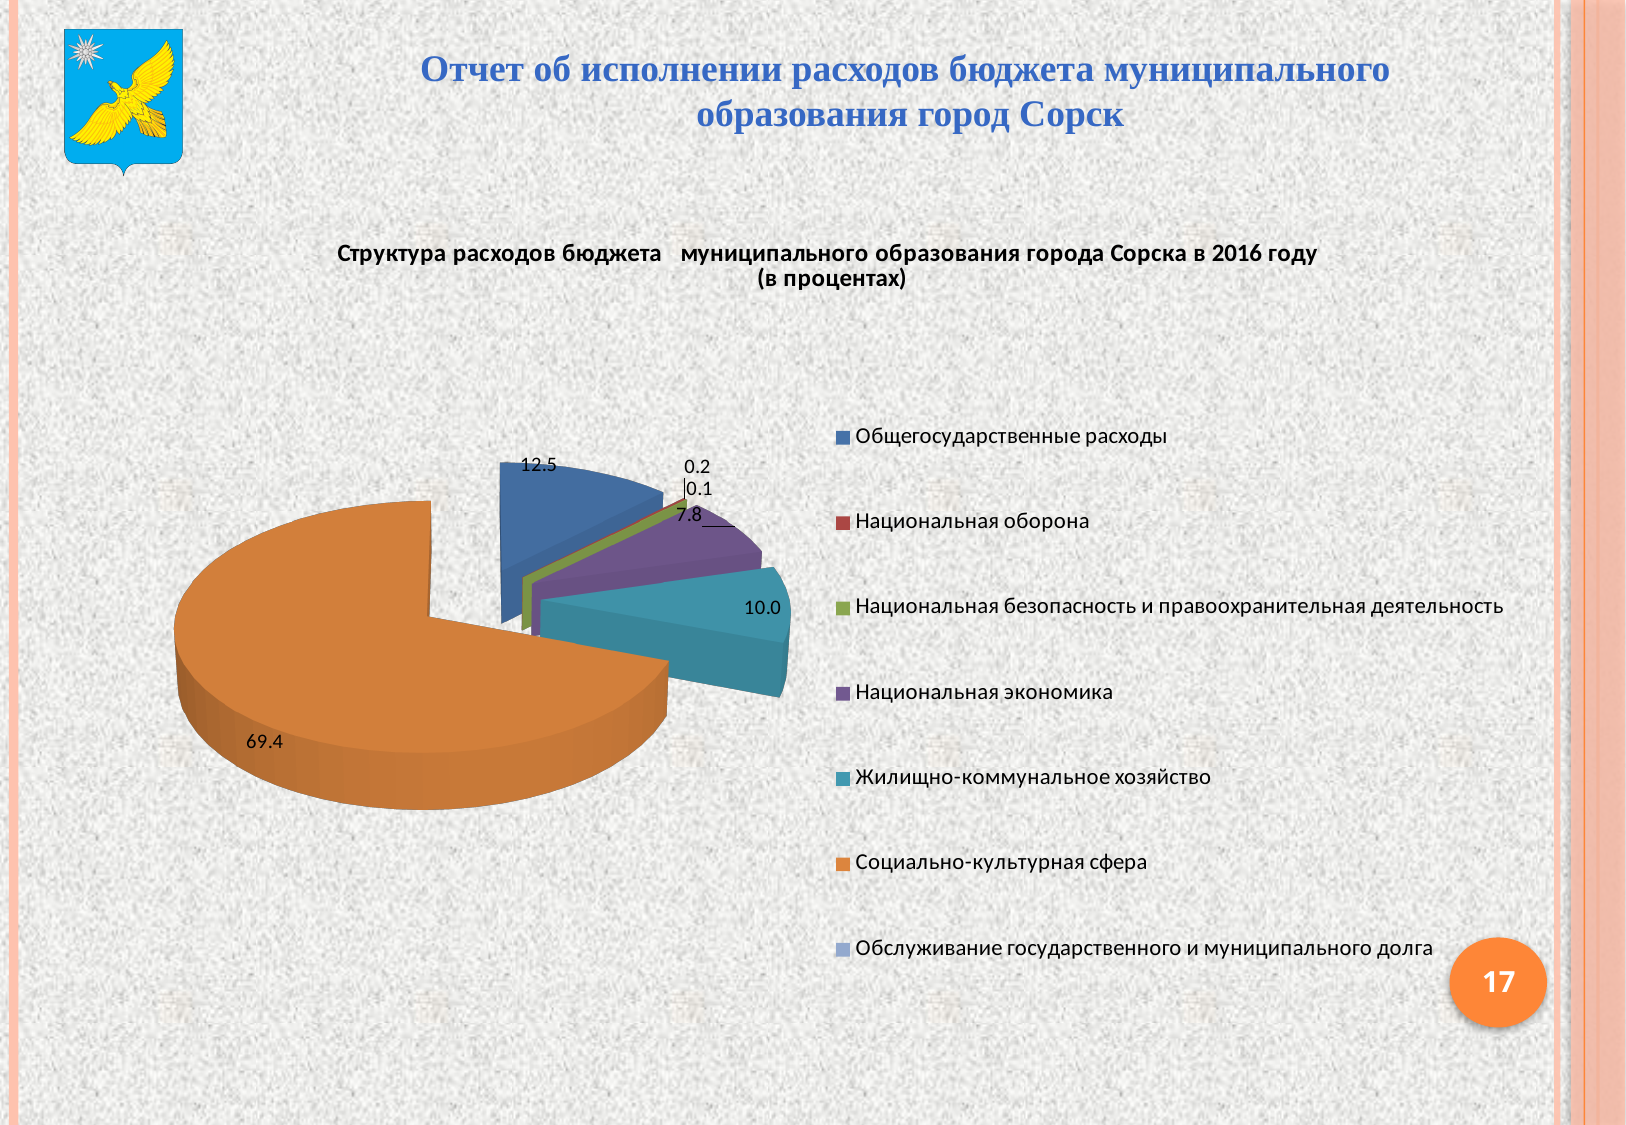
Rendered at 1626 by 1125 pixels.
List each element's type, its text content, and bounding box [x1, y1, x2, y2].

picture [1561, 0, 1570, 1125]
picture [0, 0, 8, 1125]
picture [19, 0, 1554, 1125]
chart [76, 224, 1551, 1061]
text_box Отчет об исполнении расходов бюджета муниципального образования город Сорск [273, 36, 1548, 142]
